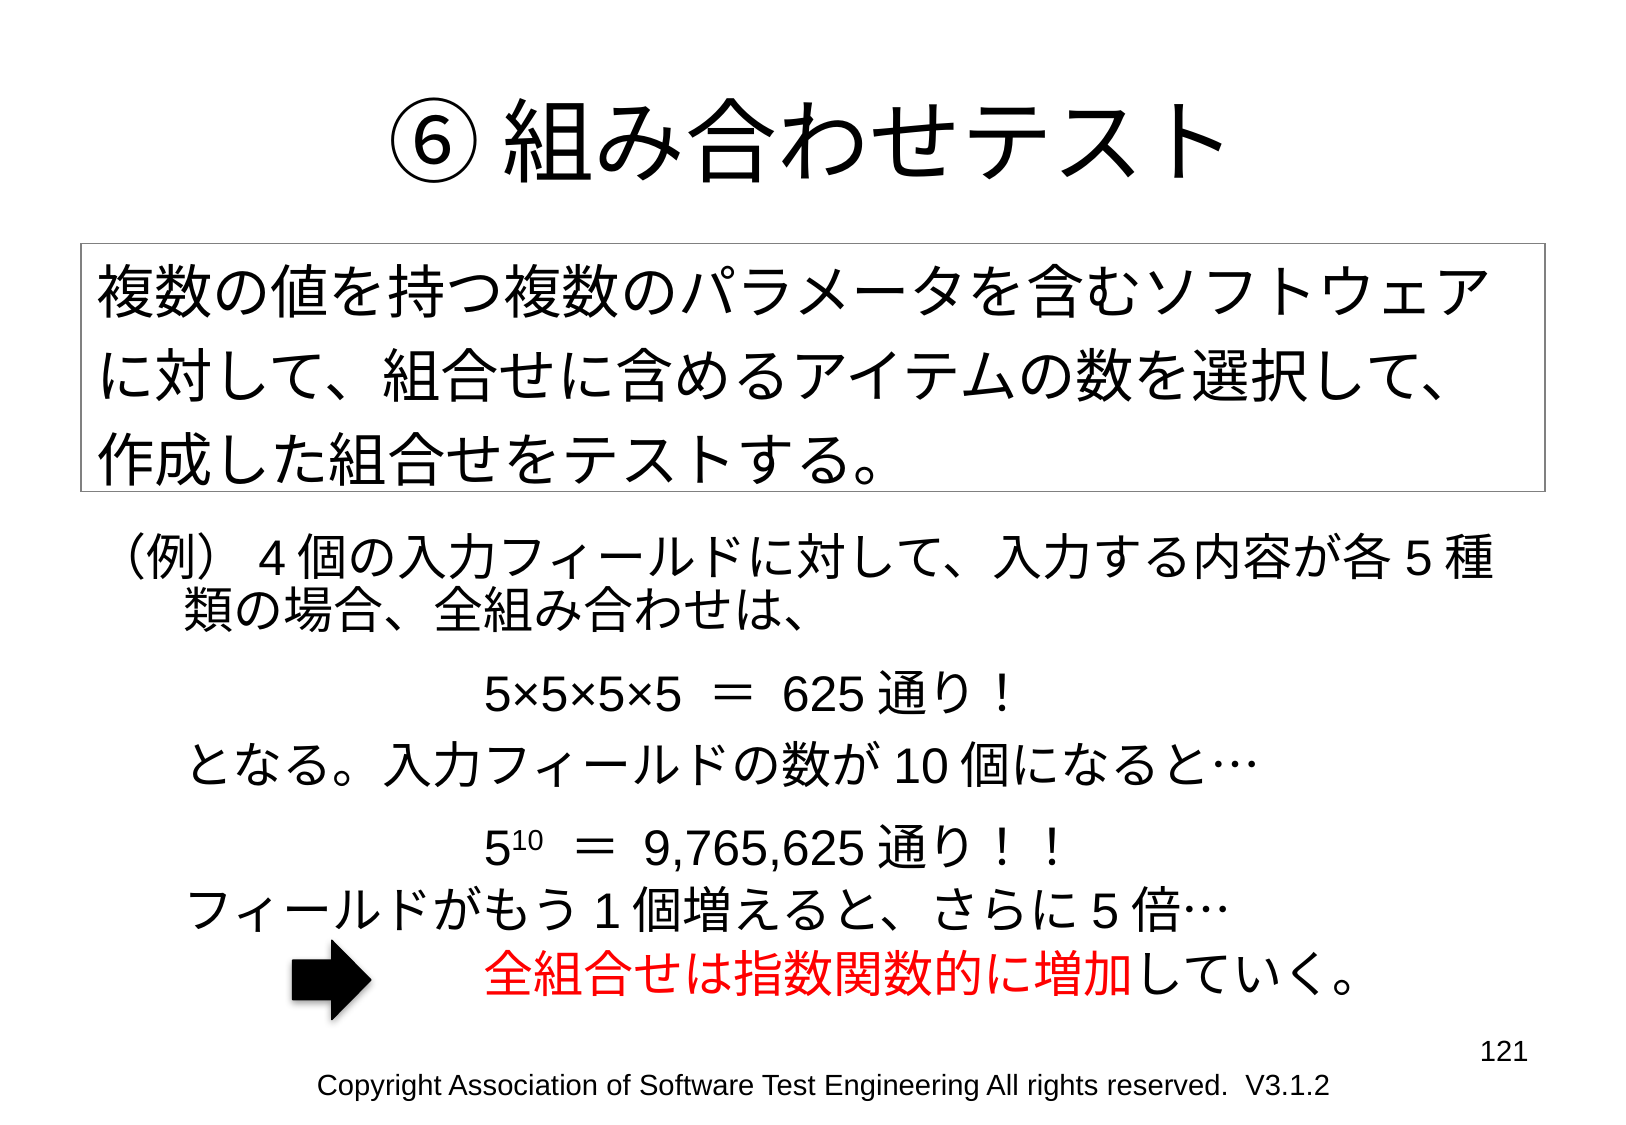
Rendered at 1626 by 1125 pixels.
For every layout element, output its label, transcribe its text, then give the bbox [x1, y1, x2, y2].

slide_number 121 [1164, 1024, 1544, 1103]
list （例）4個の入力フィールドに対して、入力する内容が各5種類の場合、全組み合わせは、 5×5×5×5 ＝ 625通り！ となる。入力フィールドの数が10個になると… 510 ＝ 9,765,625通り！！ フィールドがもう1個増えると、さらに5倍… 全組合せは指数関数的に増加していく。 [80, 262, 1544, 1006]
title ⑥組み合わせテスト [80, 44, 1544, 233]
text_box [291, 939, 372, 1021]
footer Copyright Association of Software Test Engineering All rights reserved. V3.1.2 [233, 1058, 1416, 1103]
text_box 複数の値を持つ複数のパラメータを含むソフトウェアに対して、組合せに含めるアイテムの数を選択して、作成した組合せをテストする。 [81, 243, 1545, 492]
